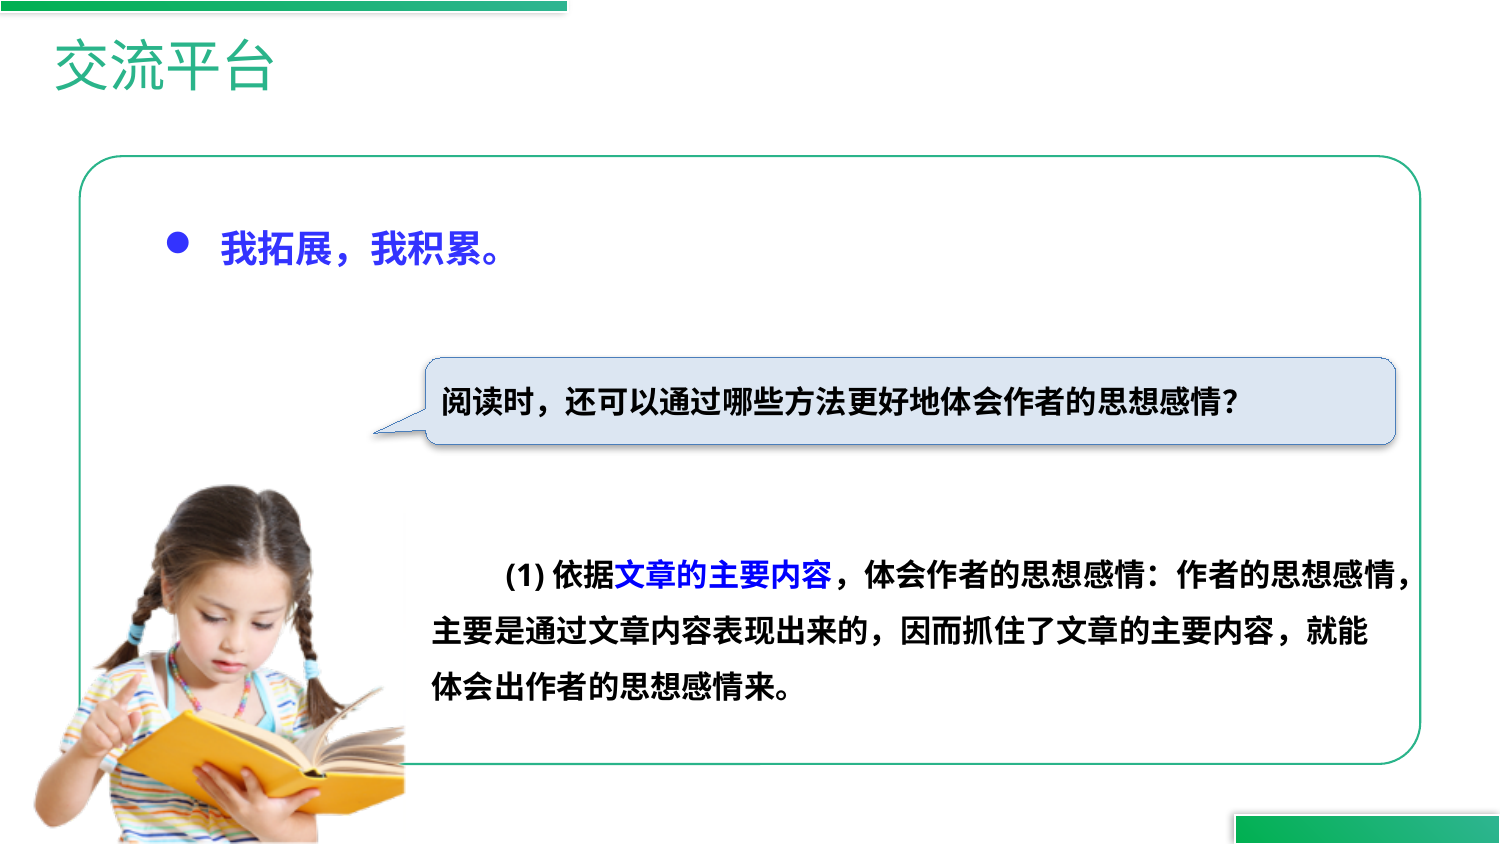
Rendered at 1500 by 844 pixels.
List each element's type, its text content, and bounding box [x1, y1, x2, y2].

text_box (1)依据文章的主要内容，体会作者的思想感情：作者的思想感情，主要是通过文章内容表现出来的，因而抓住了文章的主要内容，就能体会出作者的思想感情来。 [420, 485, 1409, 757]
picture [17, 469, 406, 844]
text_box 我拓展，我积累。 [152, 197, 532, 276]
text_box 阅读时，还可以通过哪些方法更好地体会作者的思想感情？ [373, 357, 1396, 445]
list 交流平台 [41, 32, 382, 94]
